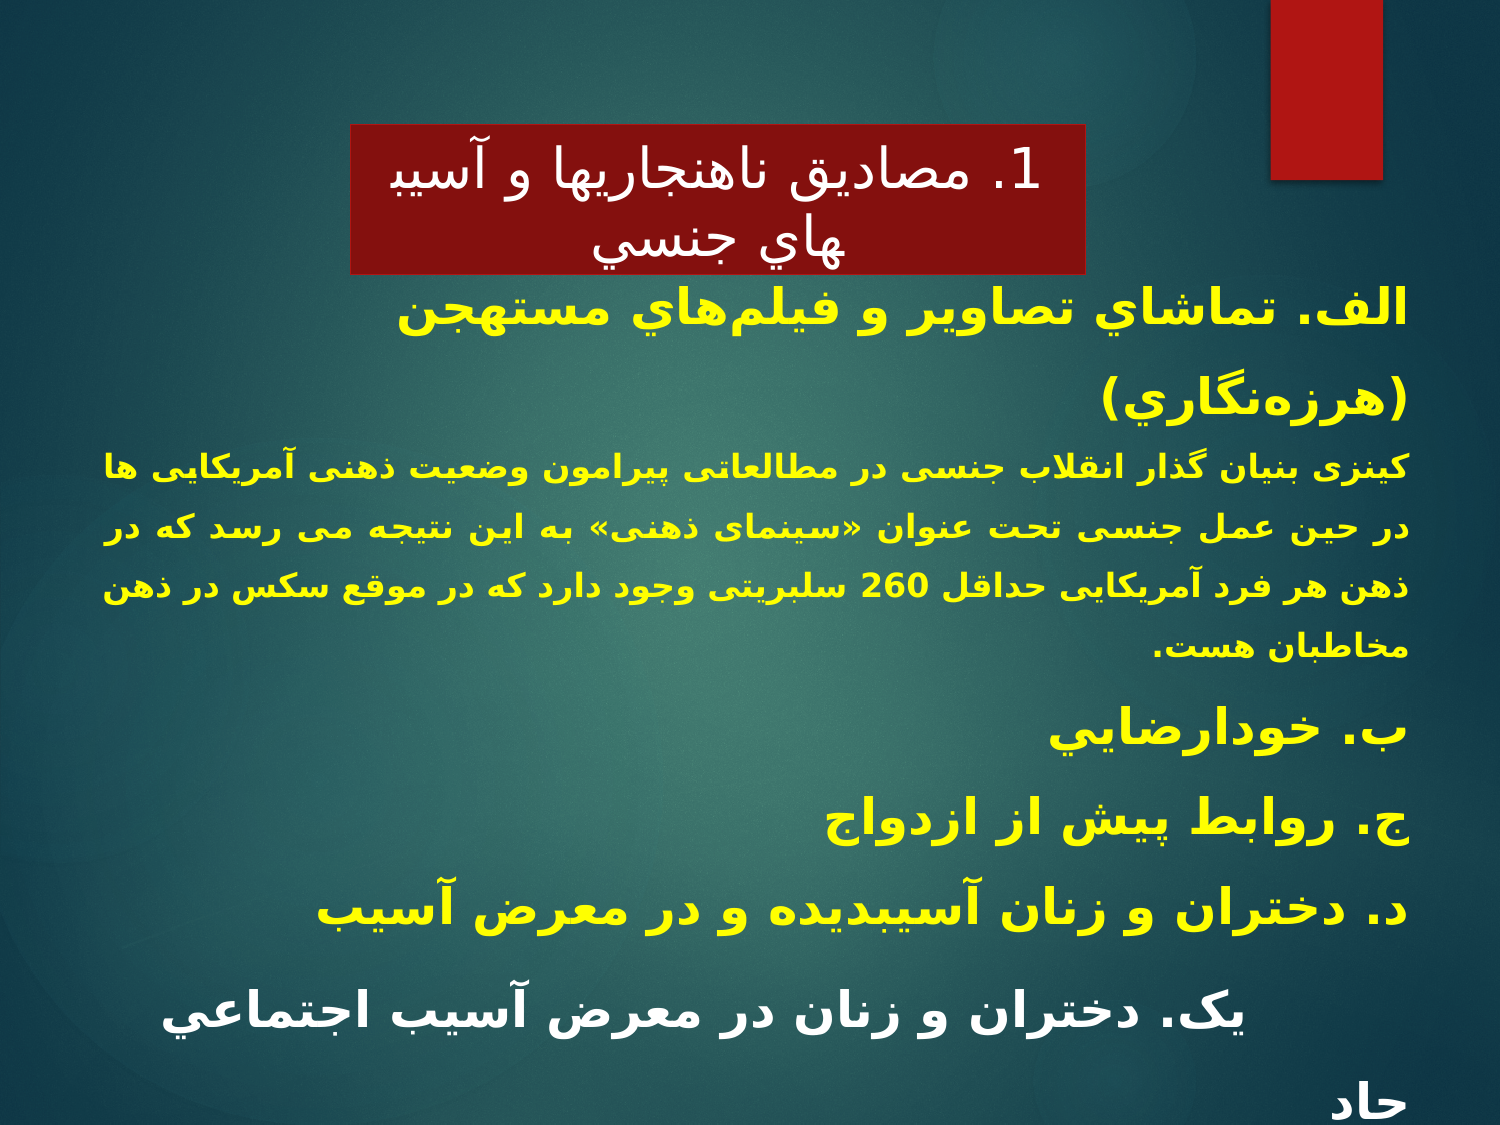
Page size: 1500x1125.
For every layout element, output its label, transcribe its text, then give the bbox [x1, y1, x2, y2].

text_box 1. مصاديق ناهنجاري­ها و آسيب­هاي جنسي [350, 124, 1086, 237]
text_box الف. تماشاي تصاوير و فيلم‌هاي مستهجن (هرزه‌نگاري) کینزی بنیان گذار انقلاب جنسی در مطالعاتی پیرامون وضعیت ذهنی آمریکایی ها در حین عمل جنسی تحت عنوان «سینمای ذهنی» به این نتیجه می رسد که در ذهن هر فرد آمریکایی حداقل 260 سلبریتی وجود دارد که در موقع سکس در ذهن مخاطبان هست. ب. خودارضايي ج. روابط پيش از ازدواج د. دختران و زنان آسيب‏ديده و در معرض آسيب يک. دختران و زنان در معرض آسيب اجتماعي حاد دو. زنان آسيب­ديده اجتماعي (ويژه) هـ . بيماري‏هاي آميزشي [87, 237, 1425, 1125]
